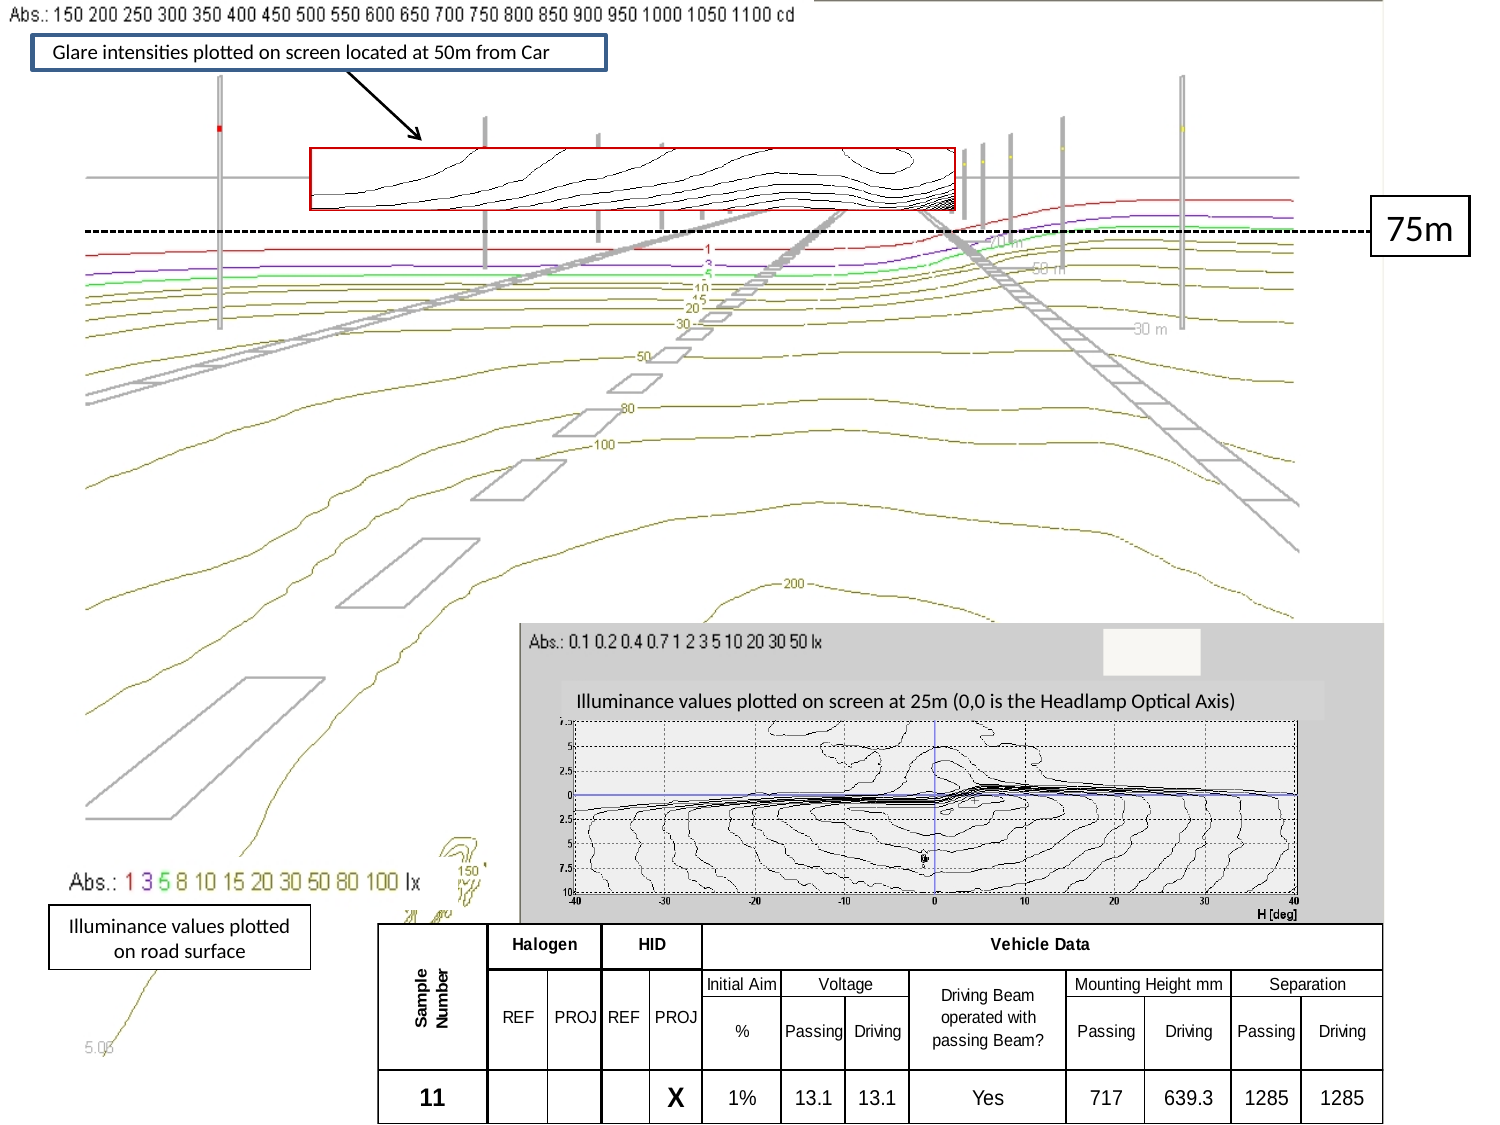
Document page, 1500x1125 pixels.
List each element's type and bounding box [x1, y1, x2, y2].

text_box [0, 0, 1385, 1125]
text_box [84, 195, 1470, 257]
